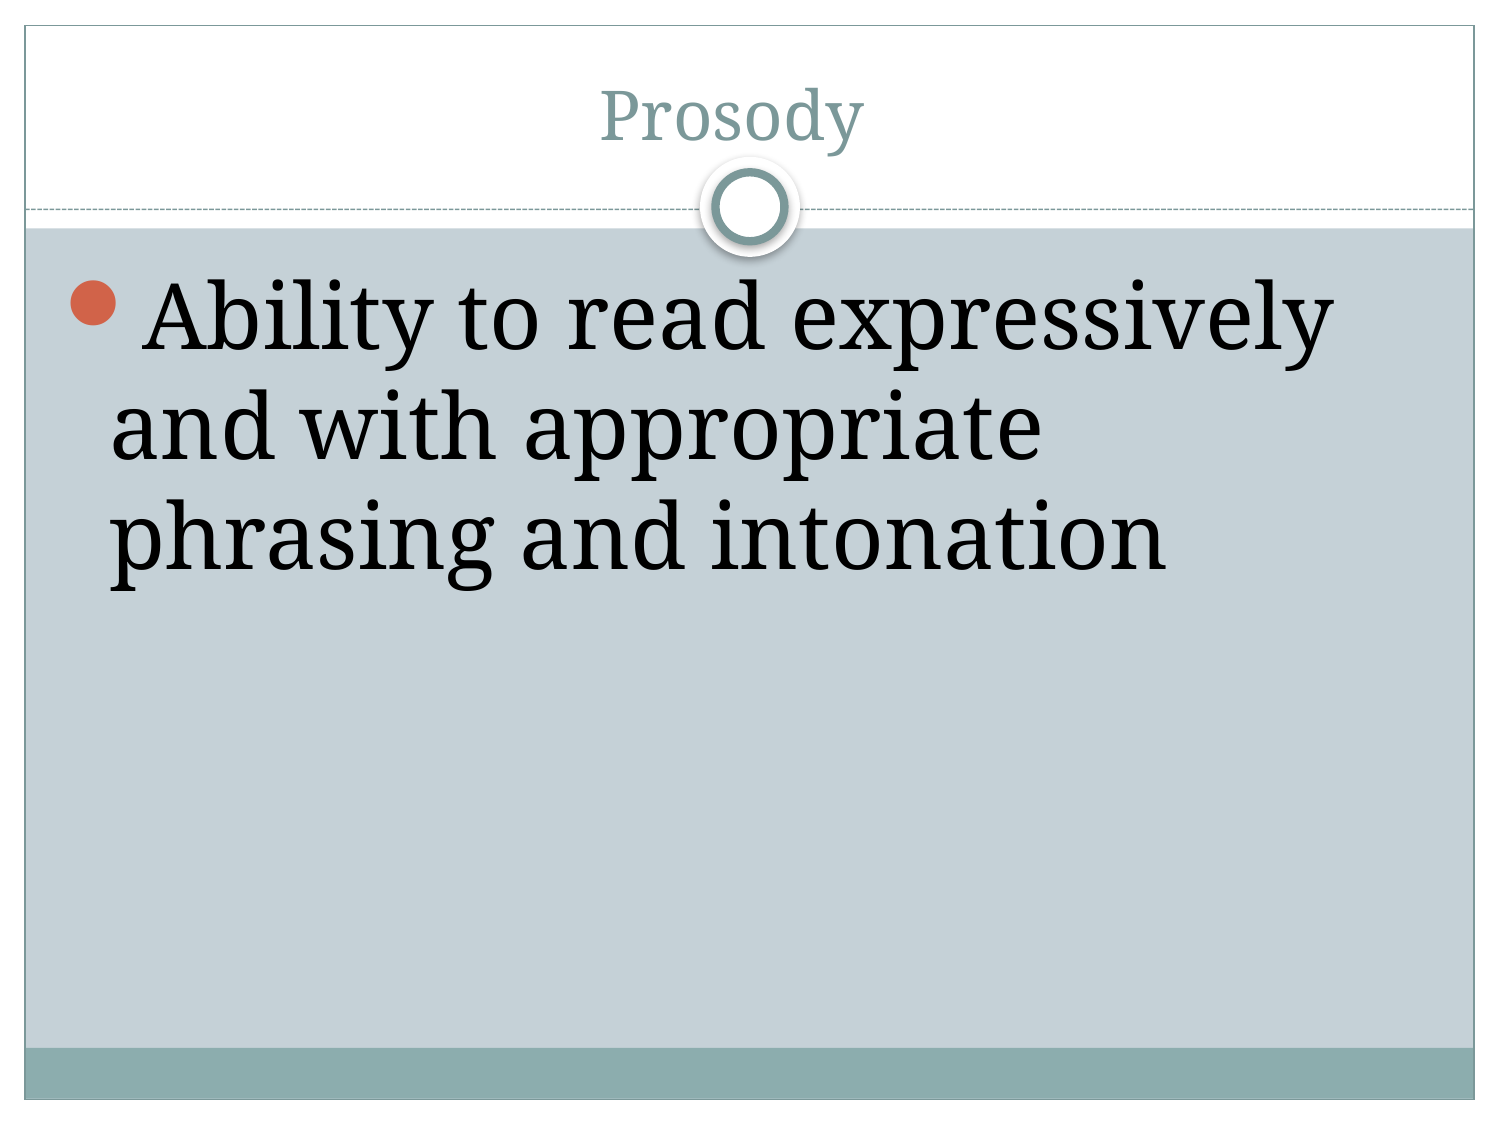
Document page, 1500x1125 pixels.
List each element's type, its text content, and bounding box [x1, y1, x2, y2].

list Ability to read expressively and with appropriate phrasing and intonation [49, 250, 1445, 1001]
title Prosody [49, 37, 1450, 162]
